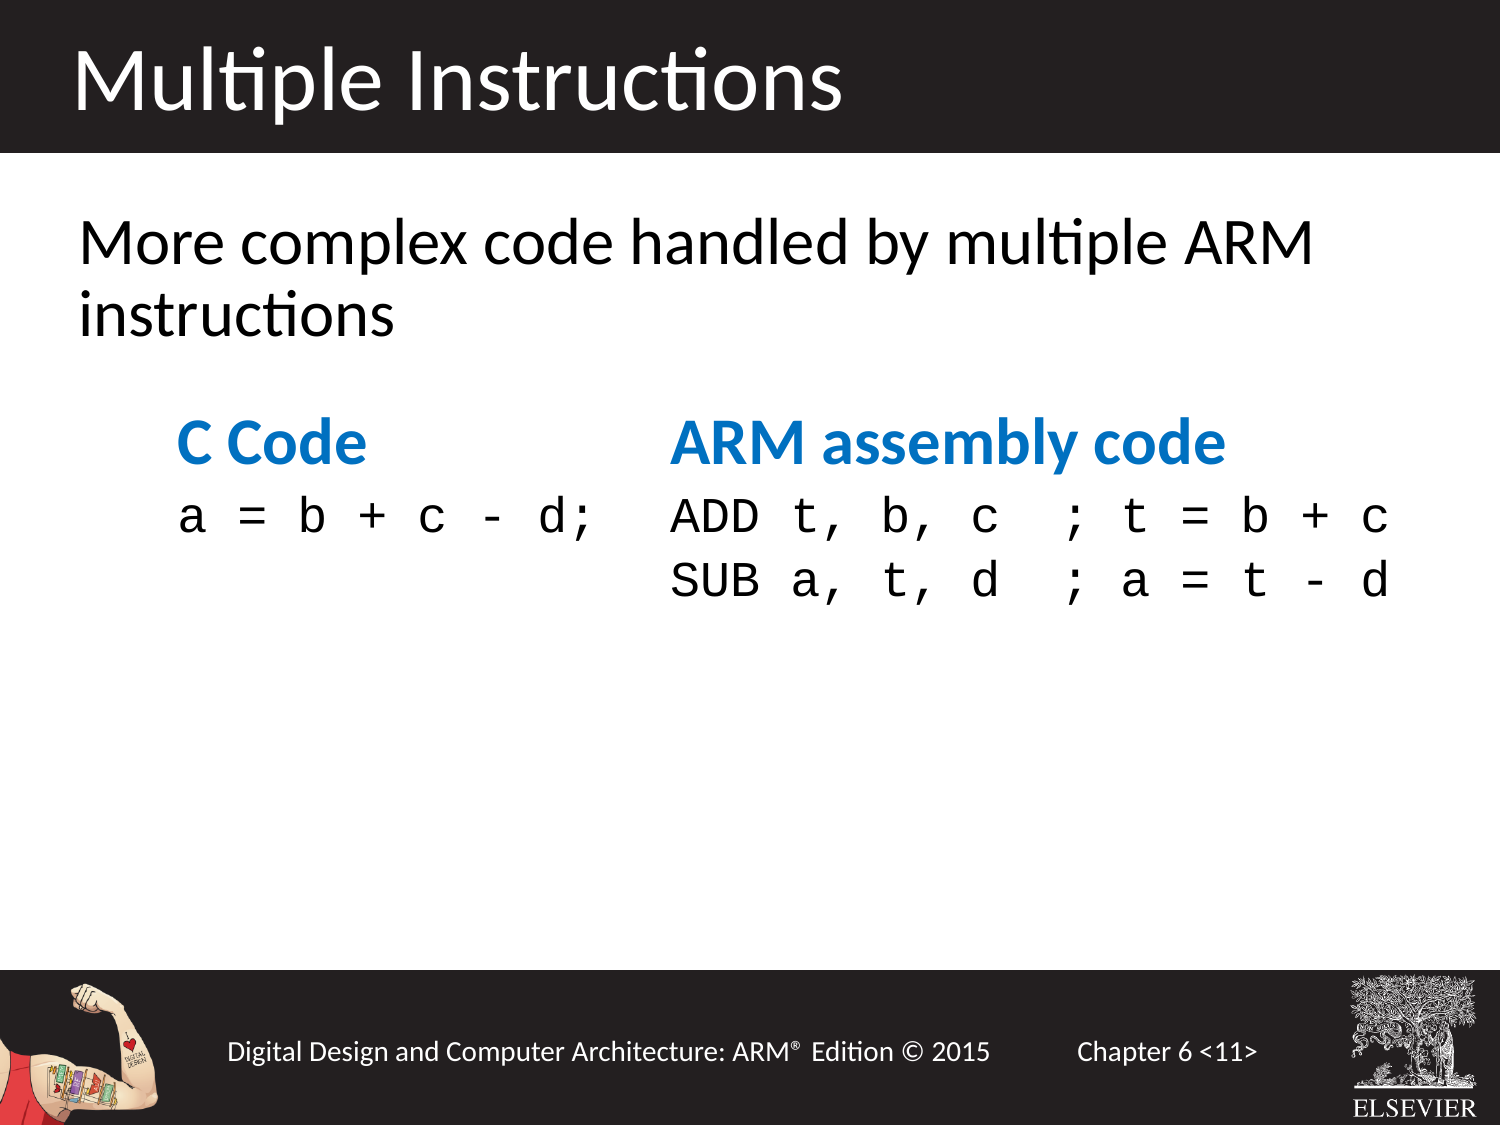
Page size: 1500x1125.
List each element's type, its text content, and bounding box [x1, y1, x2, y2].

text_box Multiple Instructions [56, 11, 1494, 136]
picture [1350, 974, 1477, 1117]
picture [0, 979, 163, 1125]
text_box C Code a = b + c - d; [162, 399, 655, 1025]
text_box More complex code handled by multiple ARM instructions [63, 199, 1400, 1013]
text_box [112, 200, 1438, 1050]
text_box ARM assembly code ADD t, b, c ; t = b + c SUB a, t, d ; a = t - d [655, 399, 1418, 1025]
